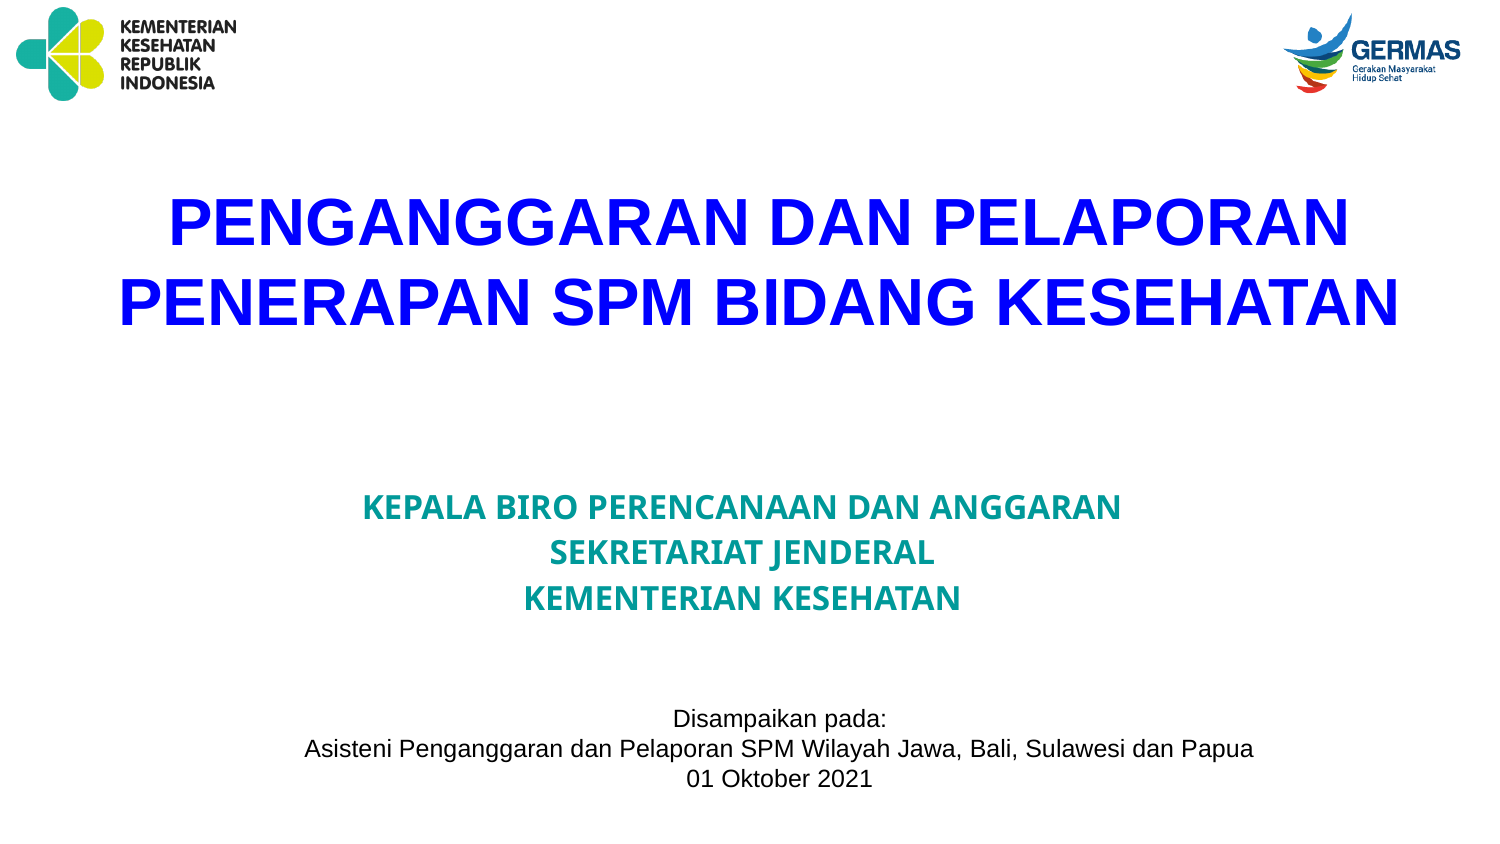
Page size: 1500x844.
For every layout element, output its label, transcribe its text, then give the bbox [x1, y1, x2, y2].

text_box KEPALA BIRO PERENCANAAN DAN ANGGARAN SEKRETARIAT JENDERAL KEMENTERIAN KESEHATAN [171, 464, 1296, 644]
picture [16, 6, 236, 102]
picture [1282, 0, 1500, 110]
text_box Disampaikan pada: Asisteni Penganggaran dan Pelaporan SPM Wilayah Jawa, Bali, Sulawesi dan Papua 01 Oktober 2021 [116, 694, 1444, 800]
text_box PENGANGGARAN DAN PELAPORAN PENERAPAN SPM BIDANG KESEHATAN [51, 163, 1469, 422]
